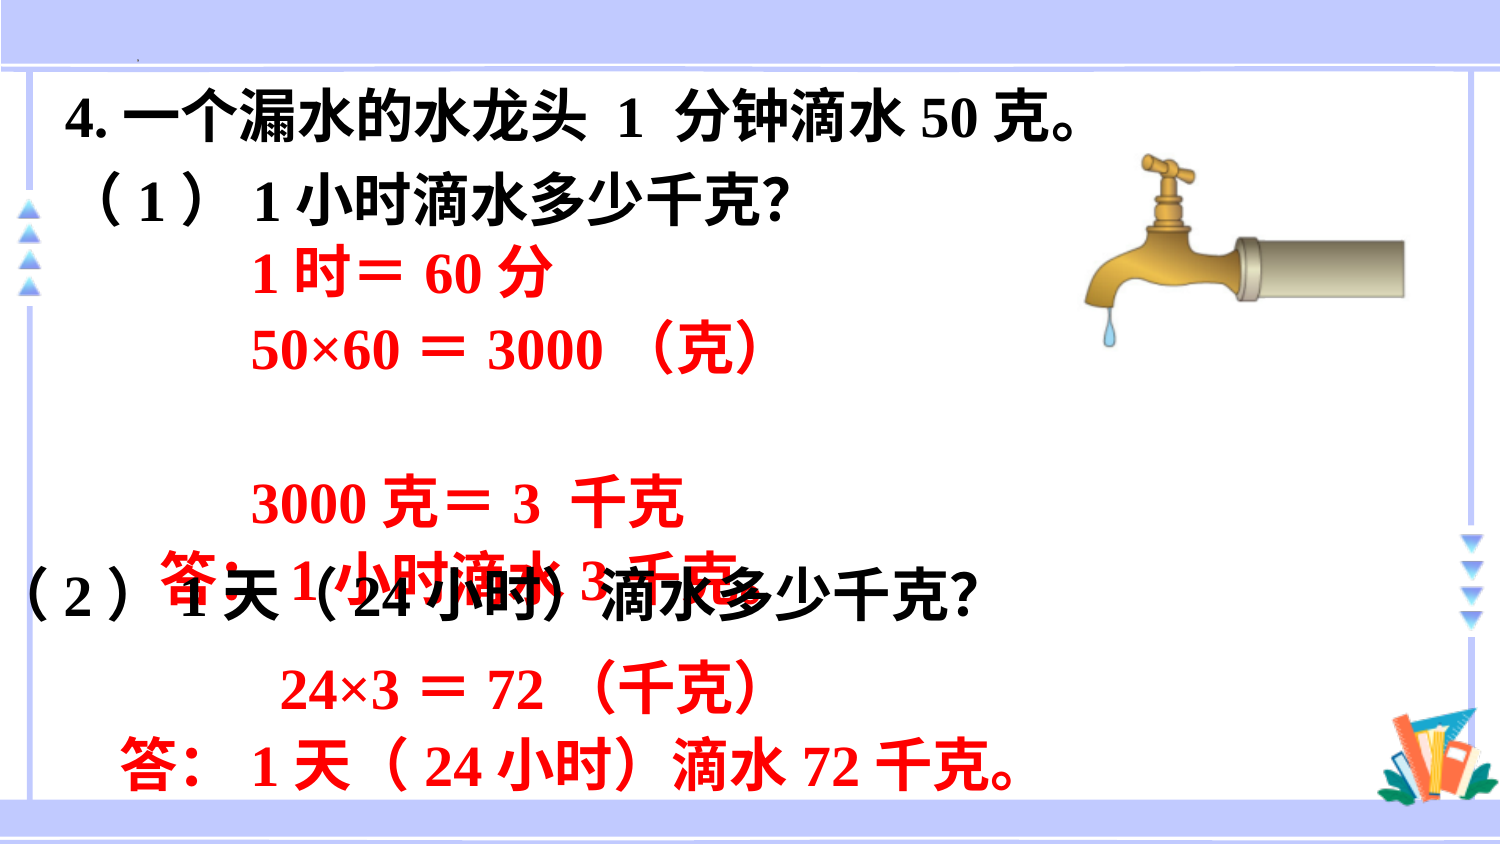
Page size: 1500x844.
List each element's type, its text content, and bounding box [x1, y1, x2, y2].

picture [14, 71, 48, 304]
text_box （2）1天（24小时）滴水多少千克？ [0, 536, 1023, 636]
picture [1376, 527, 1500, 808]
text_box 4.一个漏水的水龙头 1 分钟滴水50克。 （1）1小时滴水多少千克？ [50, 58, 1292, 325]
picture [1062, 152, 1417, 415]
text_box 1时＝60分 50×60＝3000（克） 3000克＝3 千克 答：1小时滴水3千克。 [90, 220, 859, 536]
text_box 24×3＝72（千克） 答：1天（24小时）滴水72千克。 [105, 636, 1089, 806]
